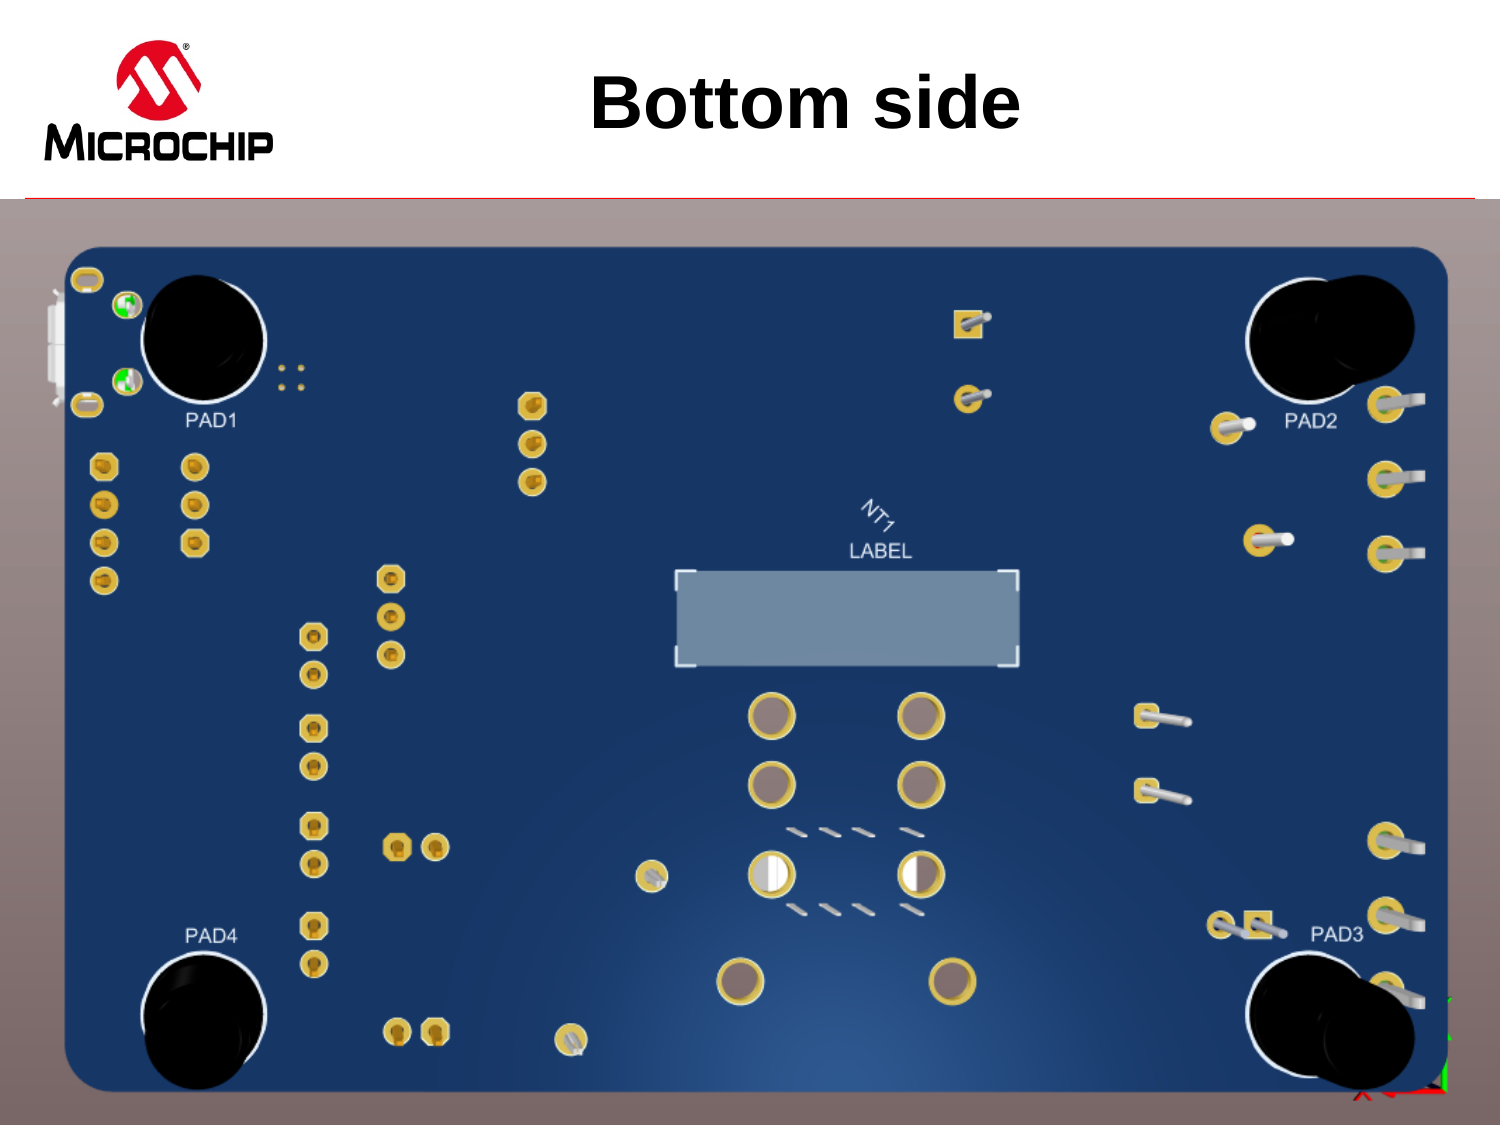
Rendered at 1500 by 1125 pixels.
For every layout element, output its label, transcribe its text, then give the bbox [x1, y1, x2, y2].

title Bottom side [212, 37, 1400, 180]
picture [41, 38, 212, 163]
picture [0, 199, 1500, 1125]
